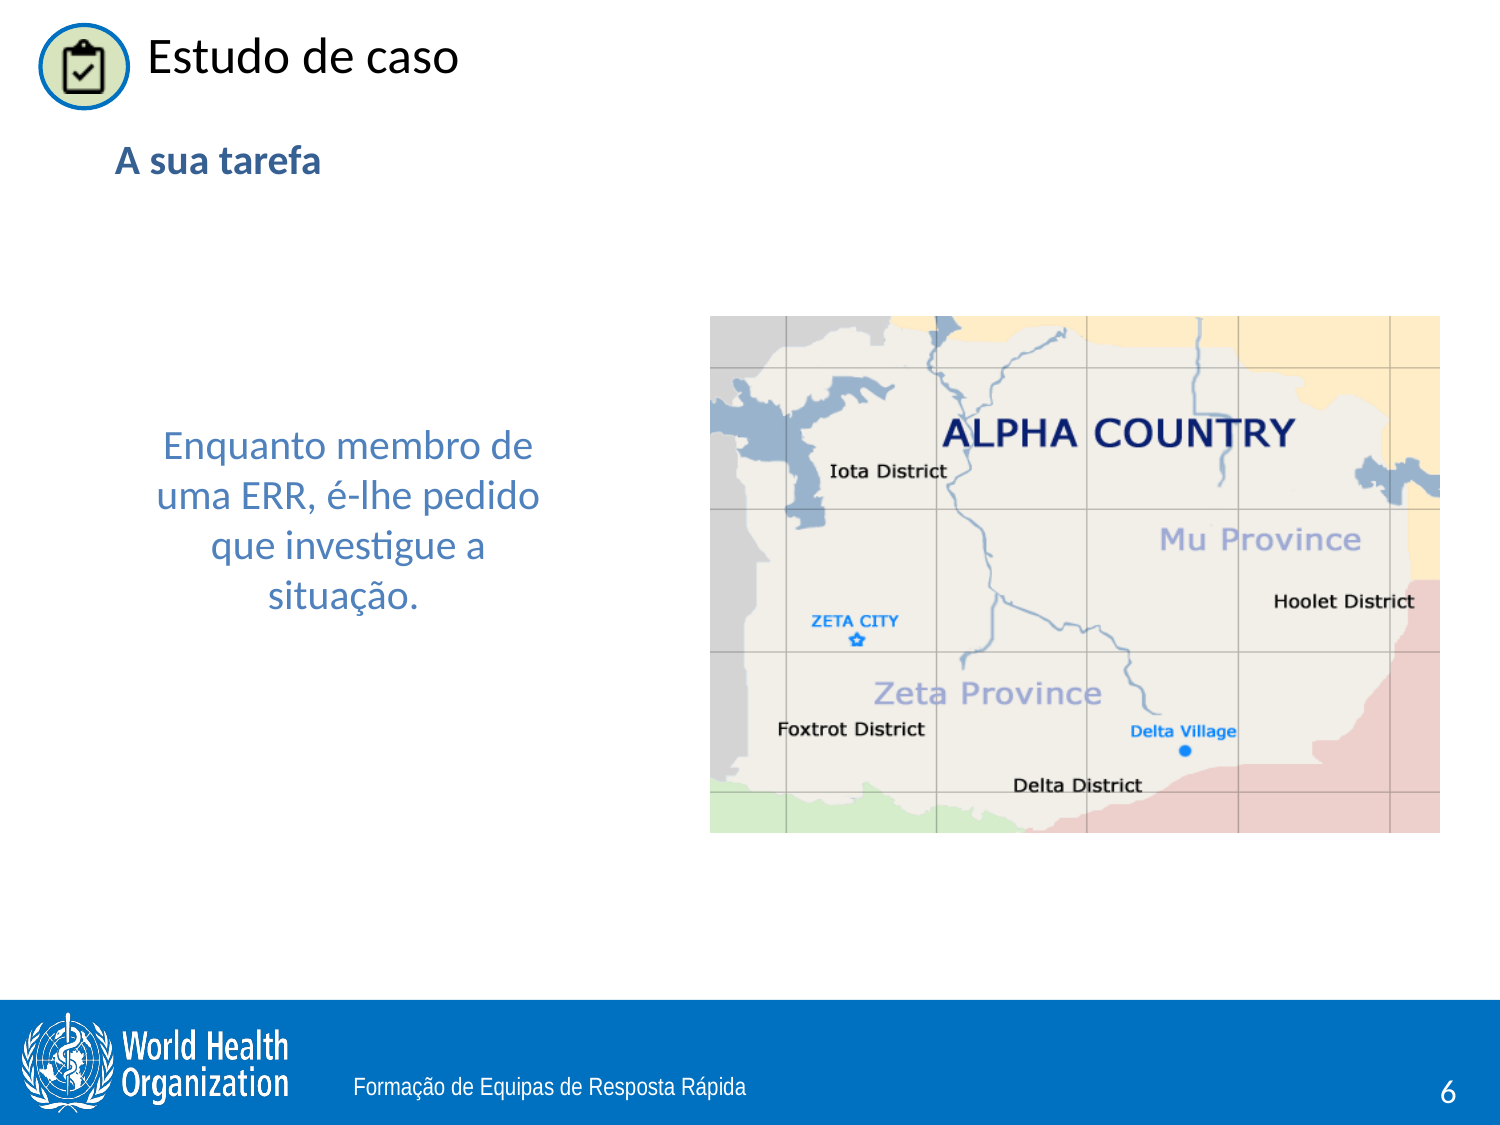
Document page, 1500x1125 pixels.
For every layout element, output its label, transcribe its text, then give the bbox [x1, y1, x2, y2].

picture [710, 315, 1440, 833]
picture [57, 39, 112, 94]
text_box [46, 92, 122, 111]
title Estudo de caso [16, 14, 1367, 92]
subtitle A sua tarefa [99, 125, 1150, 200]
picture [21, 1012, 288, 1113]
text_box Enquanto membro de uma ERR, é-lhe pedido que investigue a situação. [135, 360, 561, 626]
